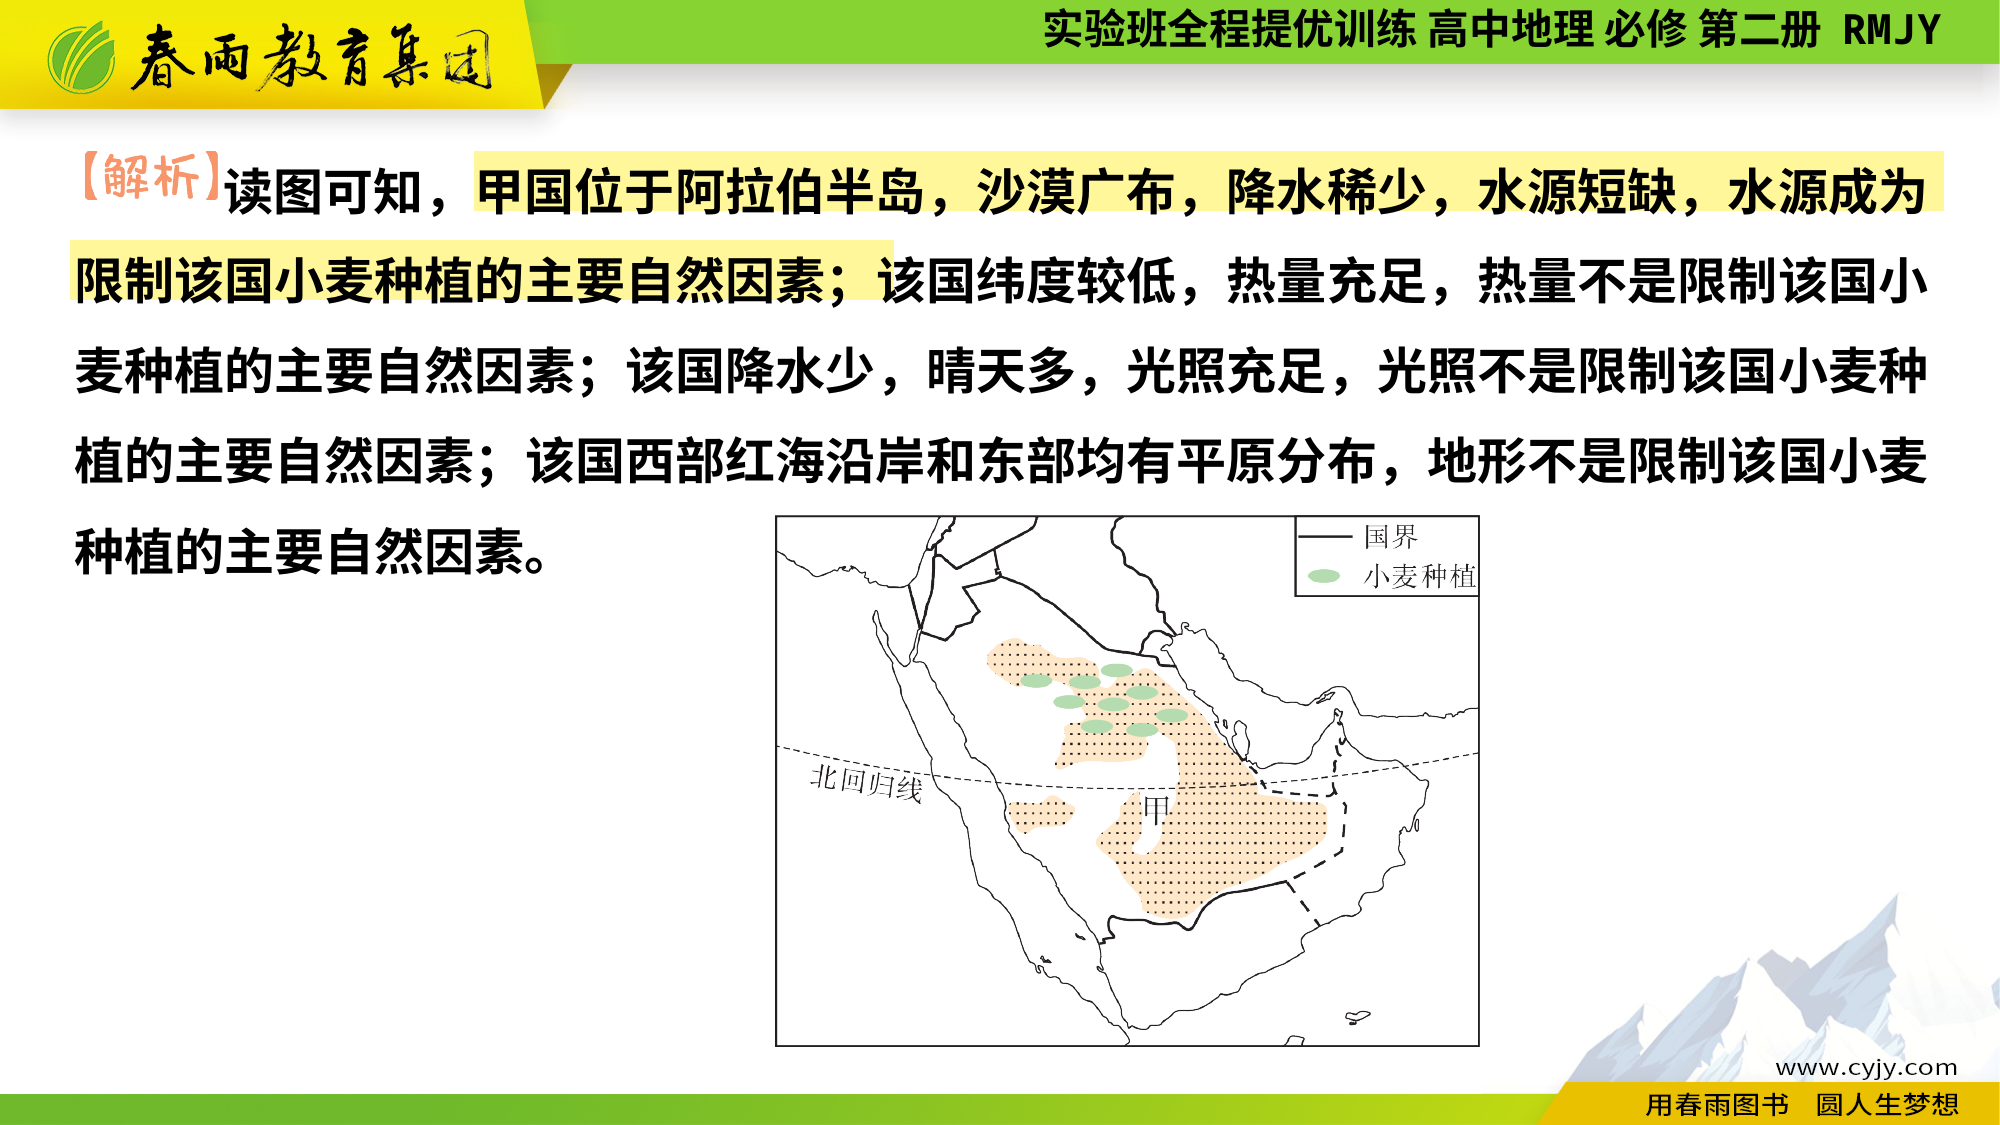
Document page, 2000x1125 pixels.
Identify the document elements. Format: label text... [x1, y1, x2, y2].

picture [0, 0, 2000, 1125]
list 读图可知，甲国位于阿拉伯半岛，沙漠广布，降水稀少，水源短缺，水源成为限制该国小麦种植的主要自然因素；该国纬度较低，热量充足，热量不是限制该国小麦种植的主要自然因素；该国降水少，晴天多，光照充足，光照不是限制该国小麦种植的主要自然因素；该国西部红海沿岸和东部均有平原分布，地形不是限制该国小麦种植的主要自然因素。 [59, 122, 1944, 592]
